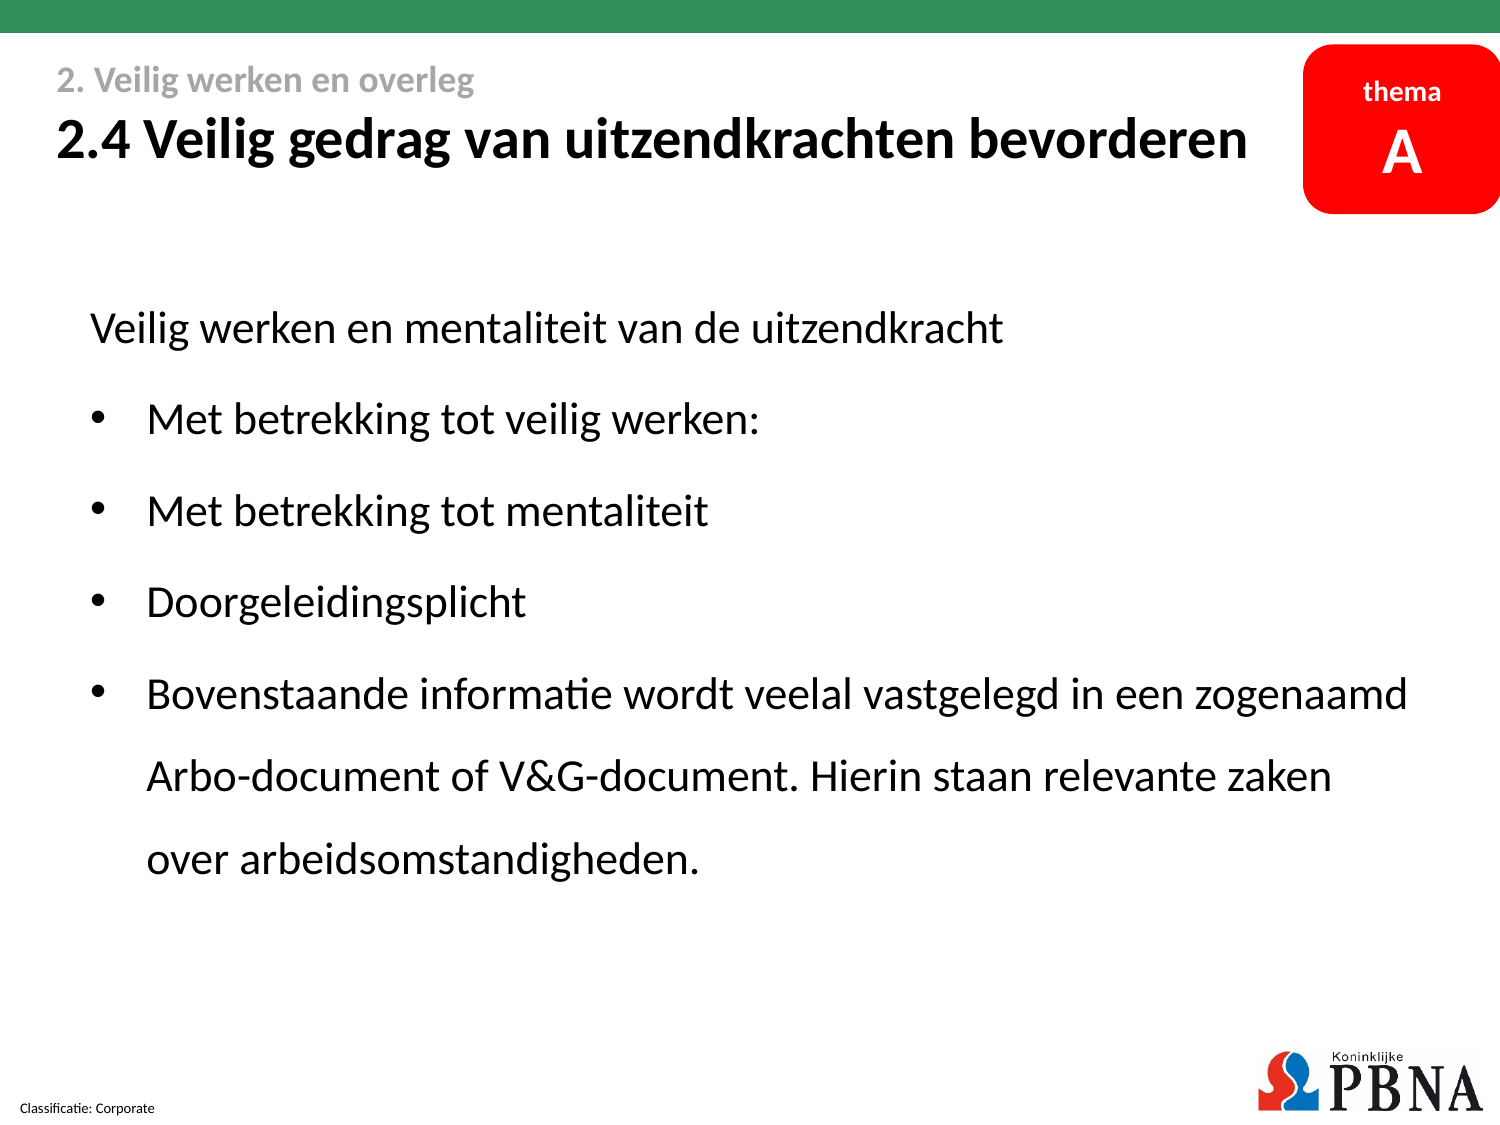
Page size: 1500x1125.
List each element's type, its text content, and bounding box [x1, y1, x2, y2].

text_box thema A [1303, 44, 1500, 215]
picture [1257, 1051, 1483, 1112]
title 2. Veilig werken en overleg 2.4 Veilig gedrag van uitzendkrachten bevorderen [41, 47, 1392, 236]
text_box [0, 0, 1500, 33]
list Veilig werken en mentaliteit van de uitzendkracht Met betrekking tot veilig werken: Met betrekking tot mentaliteit Doorgeleidingsplicht Bovenstaande informatie wordt veelal vastgelegd in een zogenaamd Arbo-document of V&G-document. Hierin staan relevante zaken over arbeidsomstandigheden. [75, 262, 1425, 1005]
